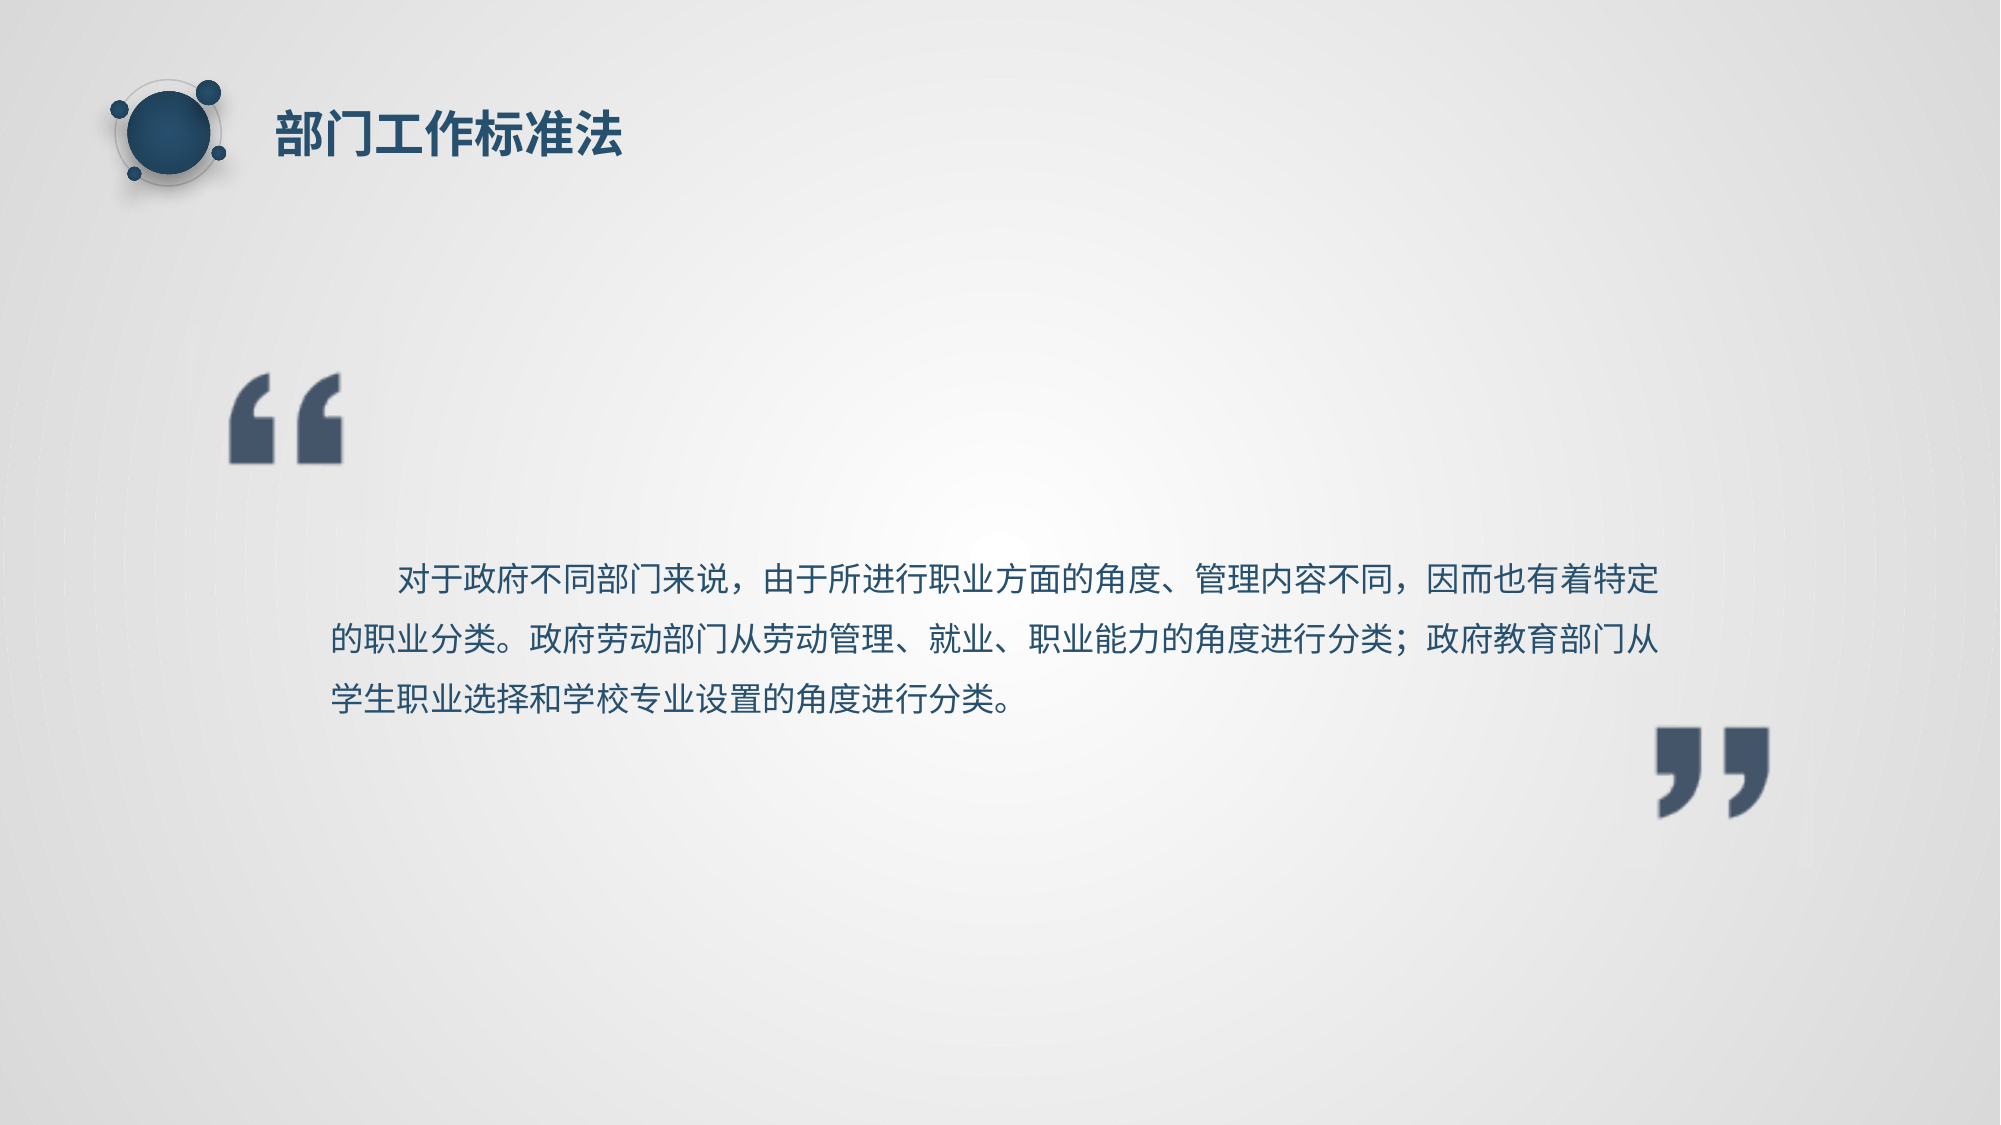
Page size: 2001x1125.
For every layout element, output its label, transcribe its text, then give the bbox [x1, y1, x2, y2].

text_box 对于政府不同部门来说，由于所进行职业方面的角度、管理内容不同，因而也有着特定的职业分类。政府劳动部门从劳动管理、就业、职业能力的角度进行分类；政府教育部门从学生职业选择和学校专业设置的角度进行分类。 [315, 530, 1685, 725]
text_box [110, 79, 226, 186]
picture [1616, 671, 1813, 868]
picture [187, 325, 384, 522]
text_box 部门工作标准法 [259, 95, 640, 170]
